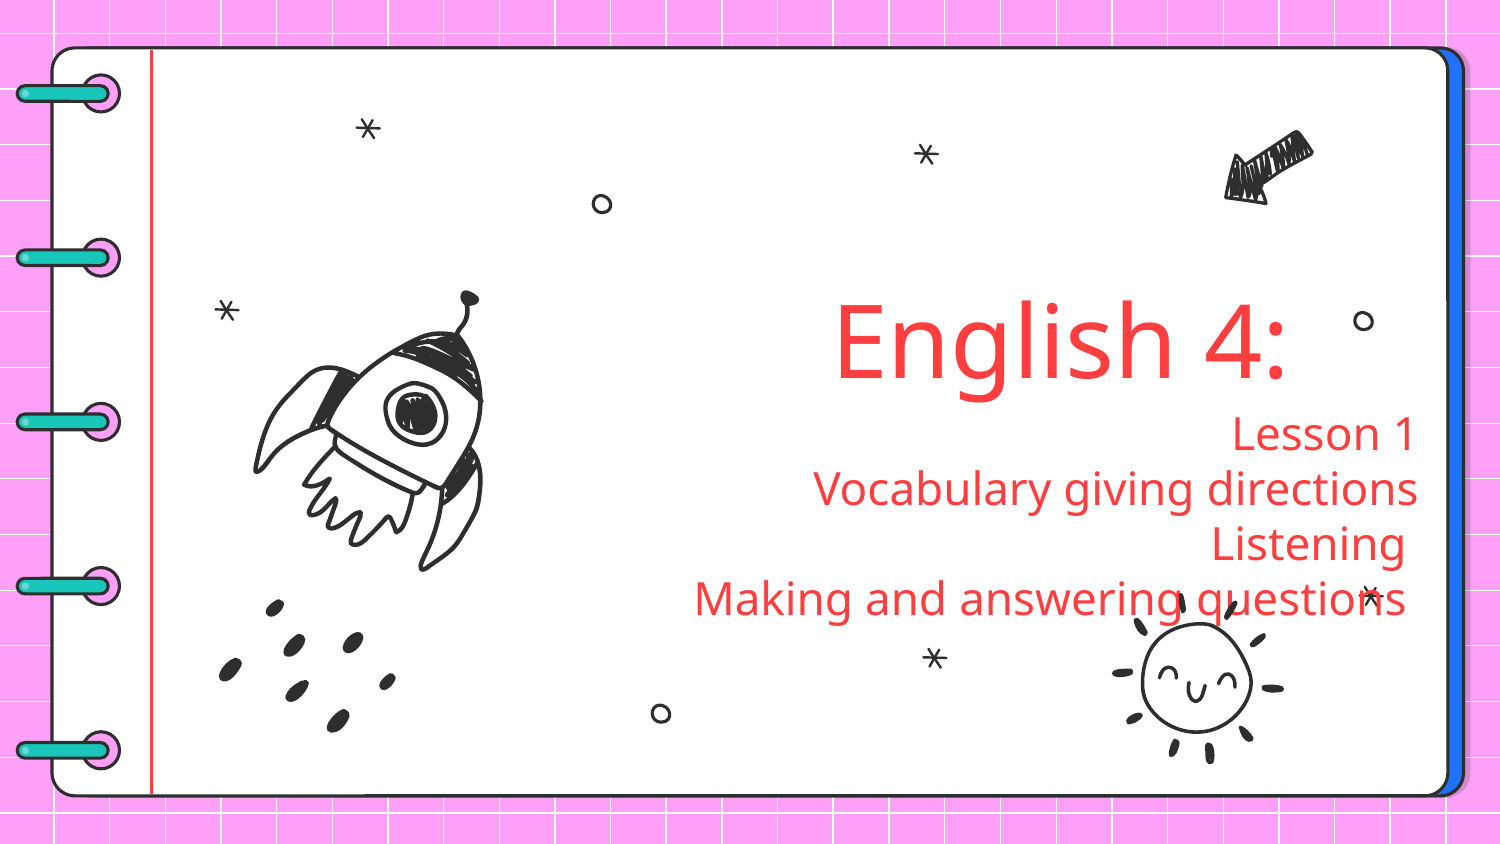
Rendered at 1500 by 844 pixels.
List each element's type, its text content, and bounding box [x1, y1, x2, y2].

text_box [229, 615, 394, 720]
title English 4: [500, 276, 1305, 389]
subtitle Lesson 1 Vocabulary giving directions Listening Making and answering questions [500, 389, 1434, 510]
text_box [1112, 594, 1286, 762]
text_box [923, 648, 947, 668]
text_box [251, 290, 485, 573]
